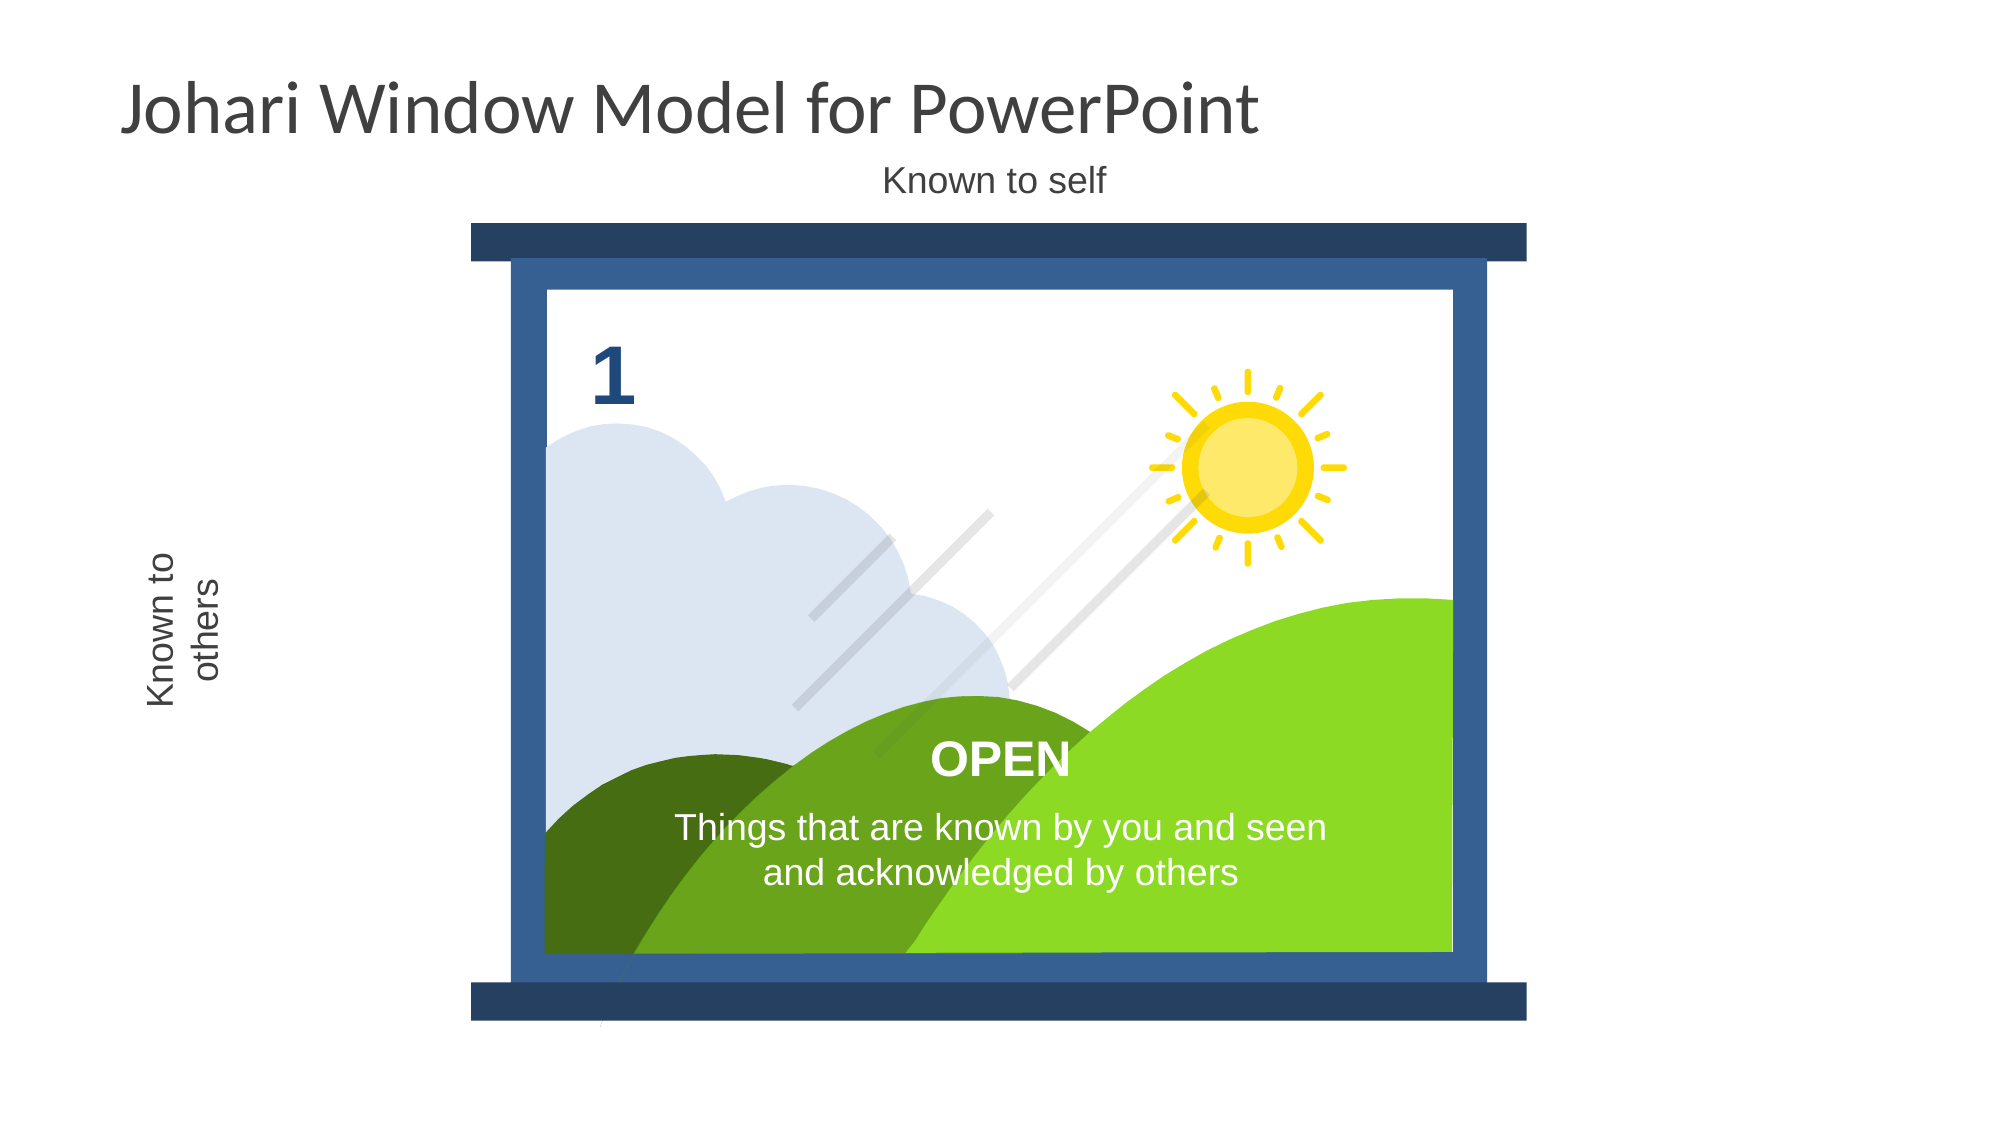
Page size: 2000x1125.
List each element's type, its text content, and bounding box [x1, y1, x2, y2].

text_box [469, 221, 1529, 263]
text_box Known to others [128, 489, 233, 773]
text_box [794, 424, 1207, 756]
text_box [469, 980, 1529, 1023]
text_box OPEN [646, 719, 1355, 794]
text_box [905, 598, 1454, 953]
text_box [545, 287, 1455, 954]
text_box [545, 428, 789, 832]
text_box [1148, 368, 1348, 567]
text_box Known to self [867, 148, 1133, 209]
title Johari Window Model for PowerPoint [99, 45, 1900, 162]
text_box [509, 256, 1489, 980]
text_box [635, 900, 1023, 954]
text_box Things that are known by you and seen and acknowledged by others [646, 795, 1355, 900]
text_box [544, 765, 758, 955]
text_box 1 [575, 313, 652, 429]
